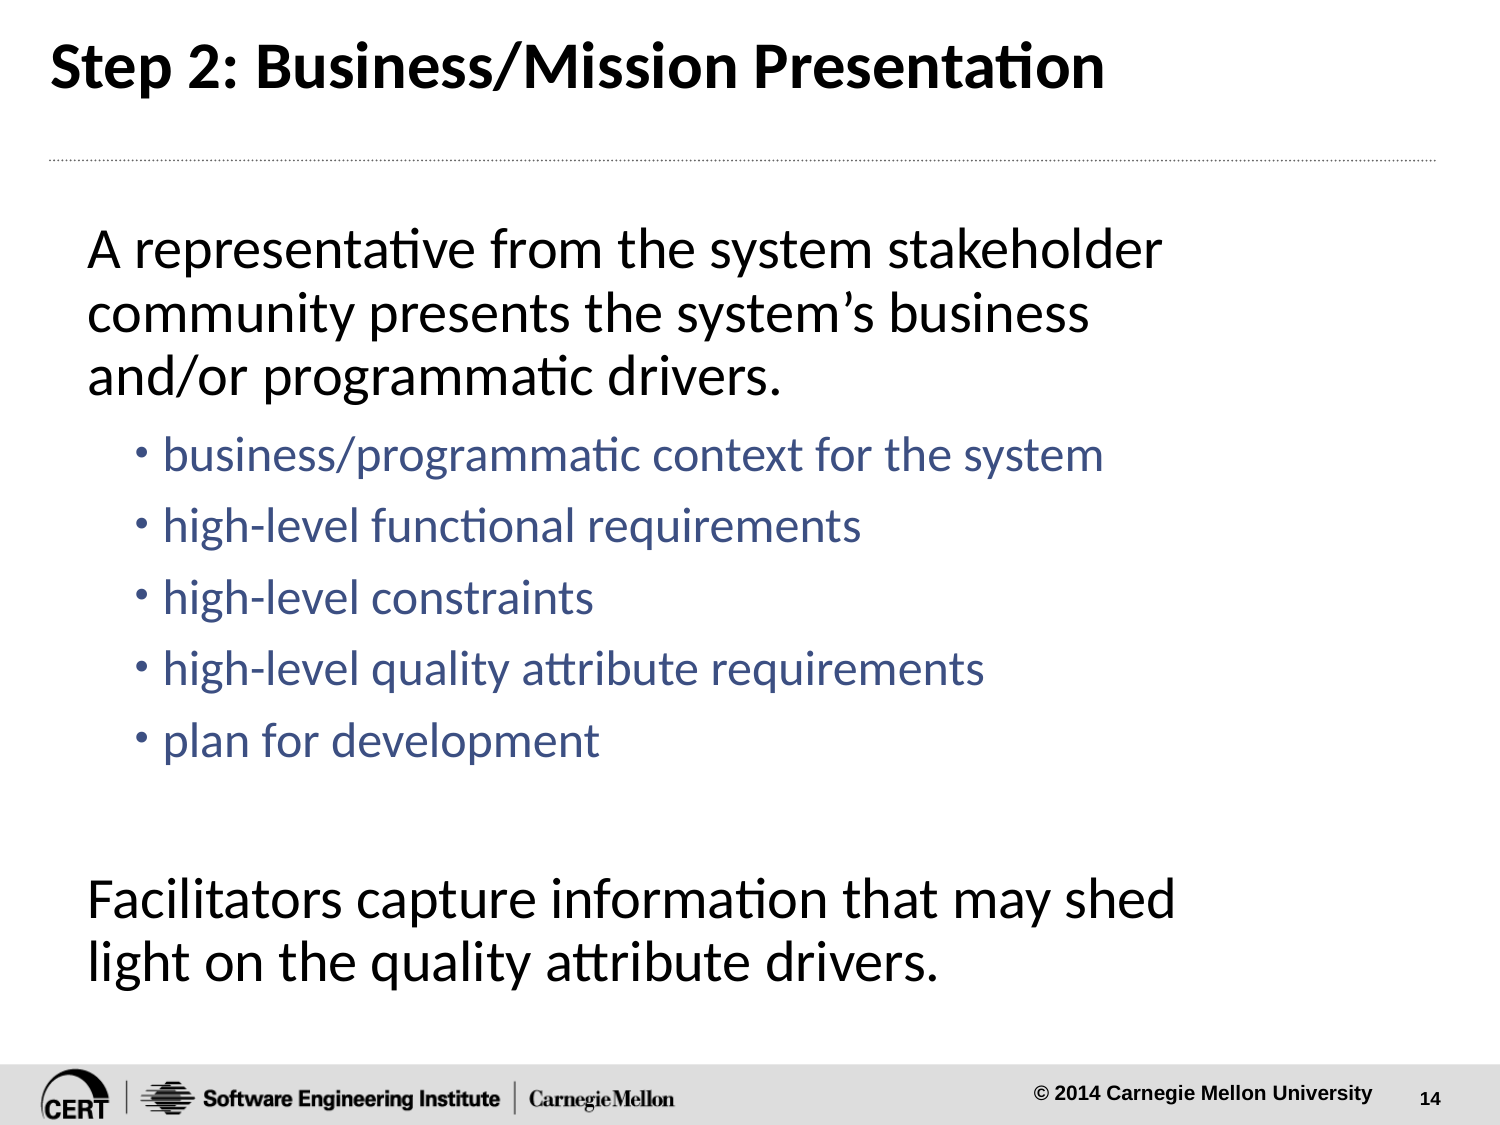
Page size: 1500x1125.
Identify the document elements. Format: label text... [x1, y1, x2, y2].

title Step 2: Business/Mission Presentation [49, 37, 1176, 161]
list A representative from the system stakeholder community presents the system’s business and/or programmatic drivers. business/programmatic context for the system high-level functional requirements high-level constraints high-level quality attribute requirements plan for development Facilitators capture information that may shed light on the quality attribute drivers. [87, 218, 1261, 973]
picture [24, 1065, 688, 1125]
